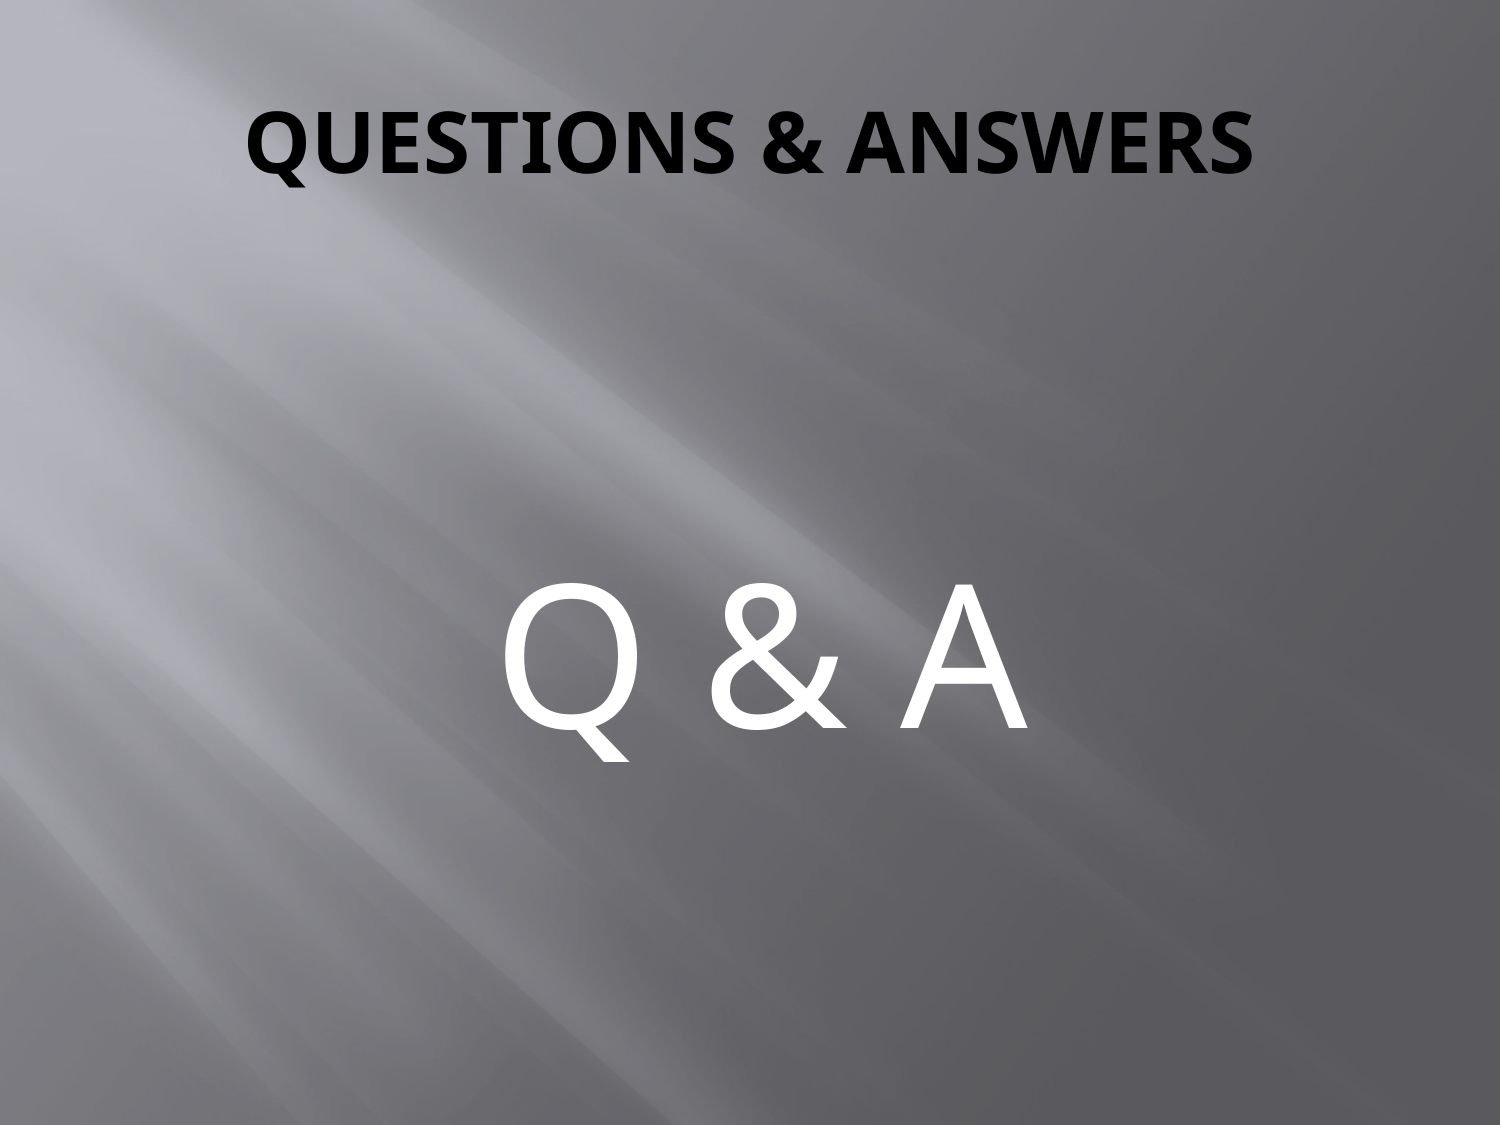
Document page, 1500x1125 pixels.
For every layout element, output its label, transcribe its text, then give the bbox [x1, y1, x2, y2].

list Q & A [75, 262, 1425, 1035]
title QUESTIONS & ANSWERS [75, 45, 1425, 233]
